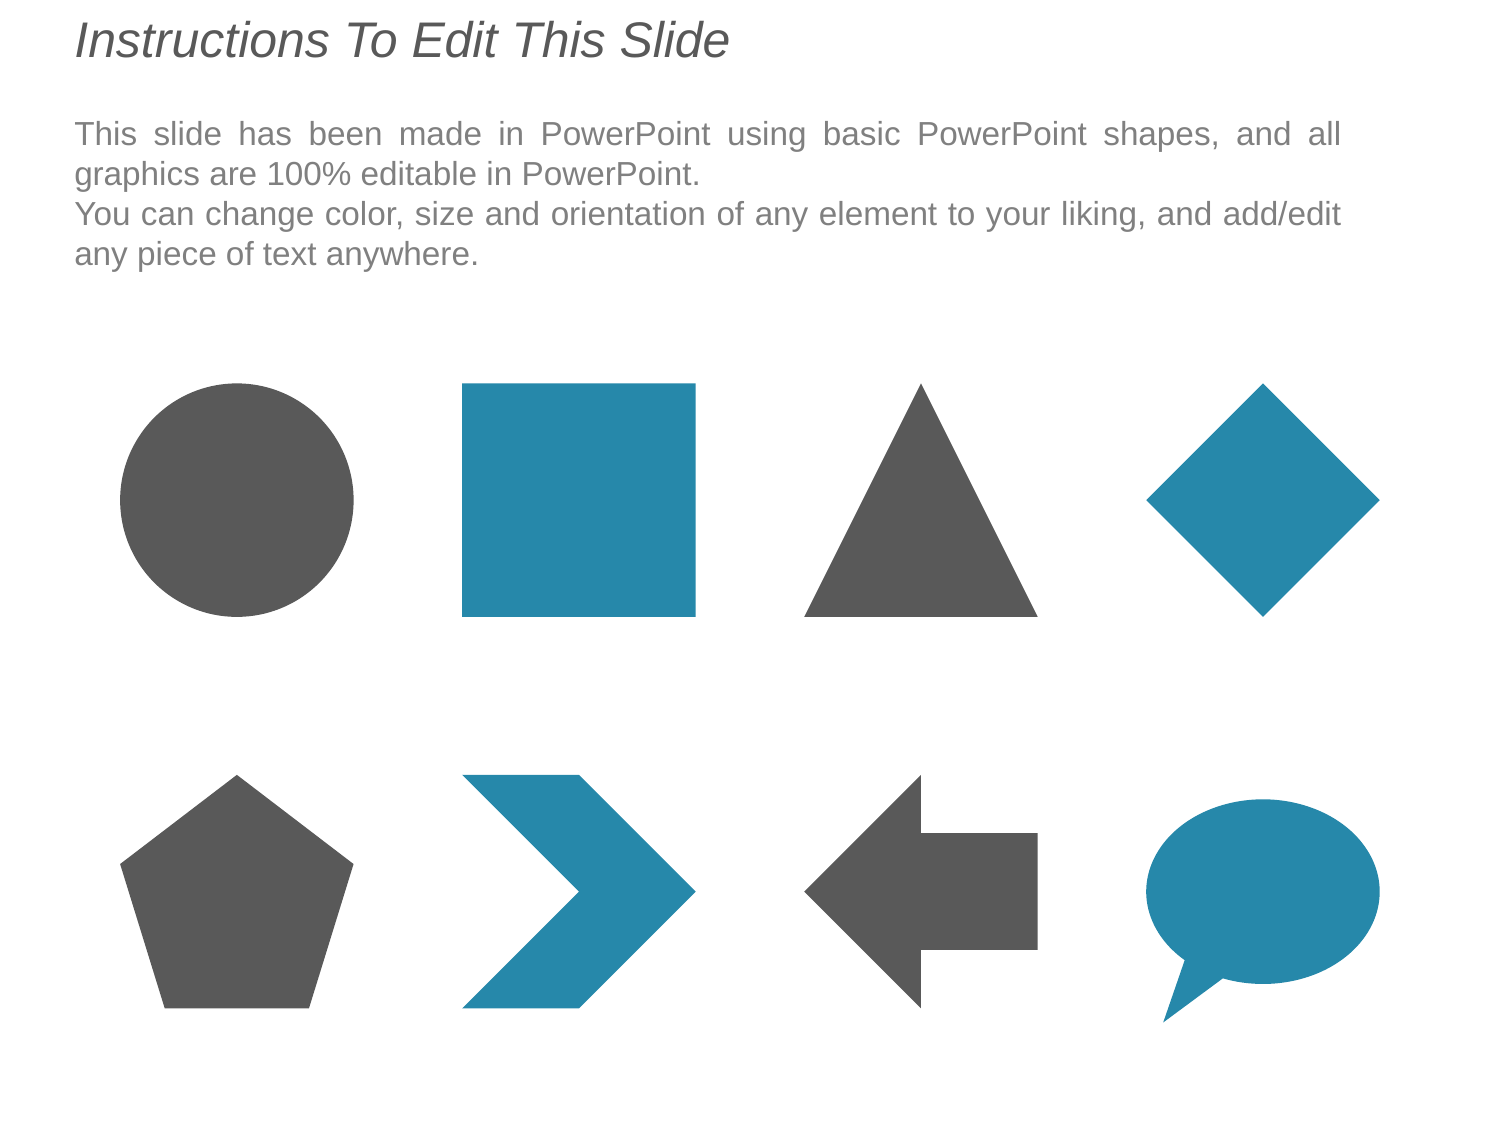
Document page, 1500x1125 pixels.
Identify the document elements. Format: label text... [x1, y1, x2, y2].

text_box Instructions To Edit This Slide This slide has been made in PowerPoint using basic PowerPoint shapes, and all graphics are 100% editable in PowerPoint. You can change color, size and orientation of any element to your liking, and add/edit any piece of text anywhere. [59, 0, 1359, 280]
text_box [120, 383, 1380, 1009]
